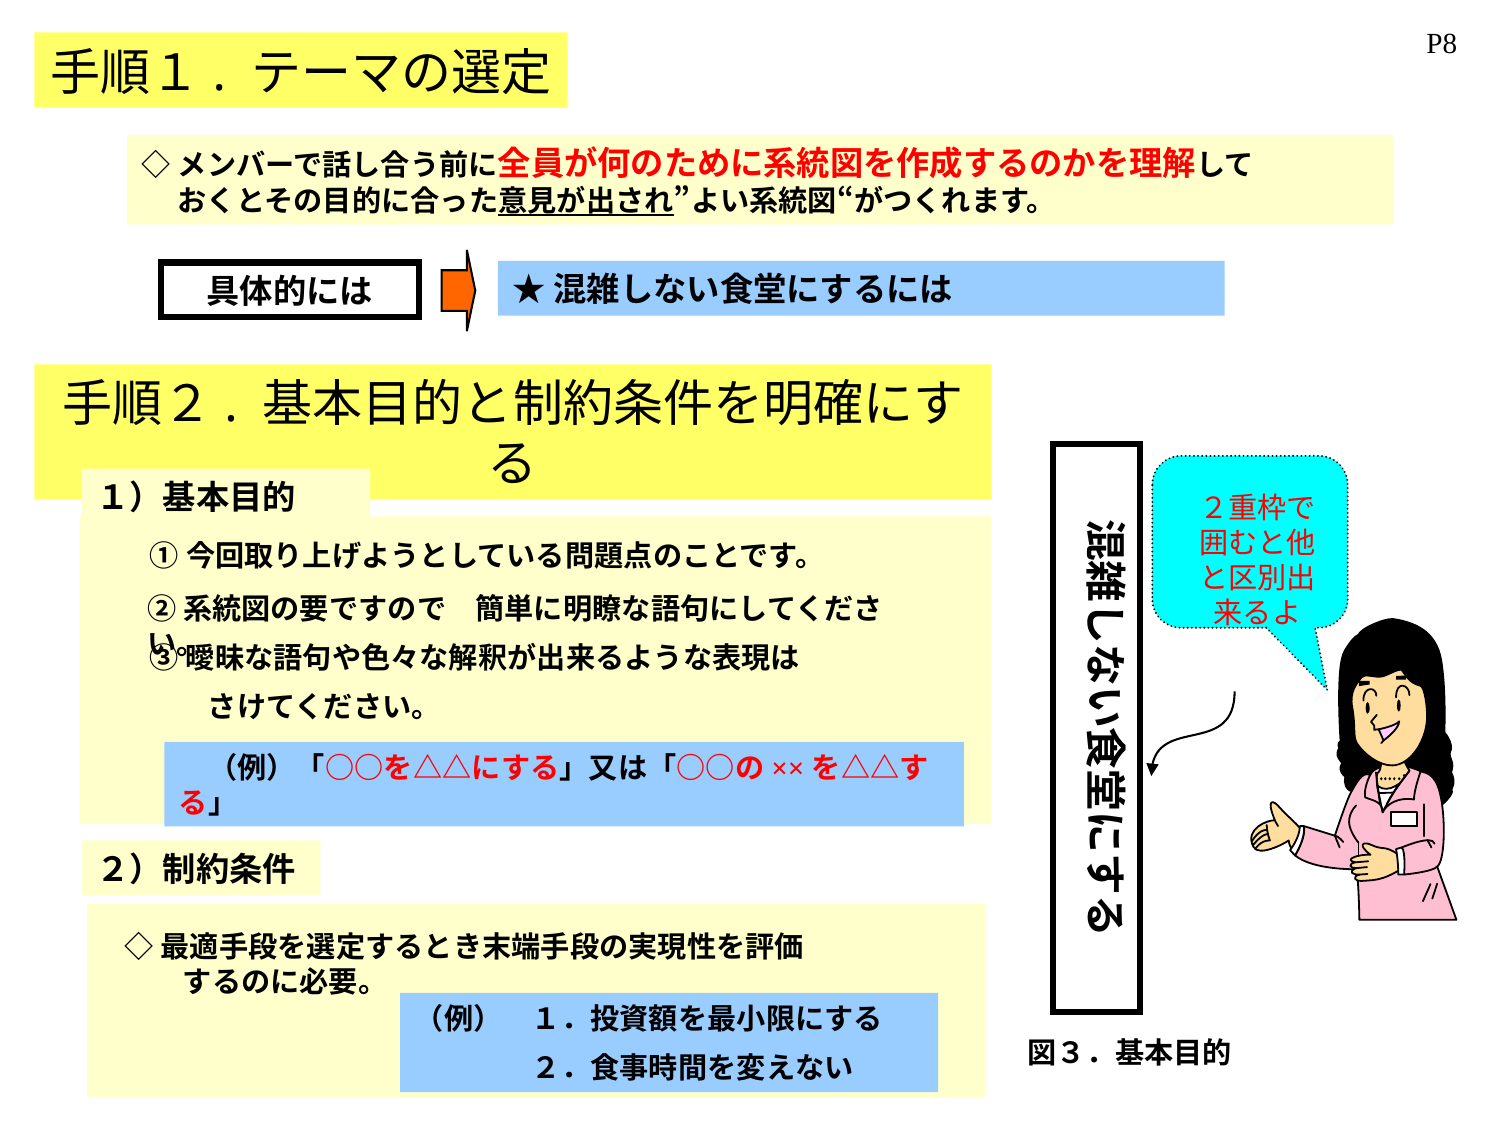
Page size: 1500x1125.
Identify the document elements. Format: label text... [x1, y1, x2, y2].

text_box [34, 363, 1458, 1078]
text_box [34, 32, 1394, 332]
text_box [81, 1086, 986, 1098]
text_box P8 [1411, 17, 1484, 68]
